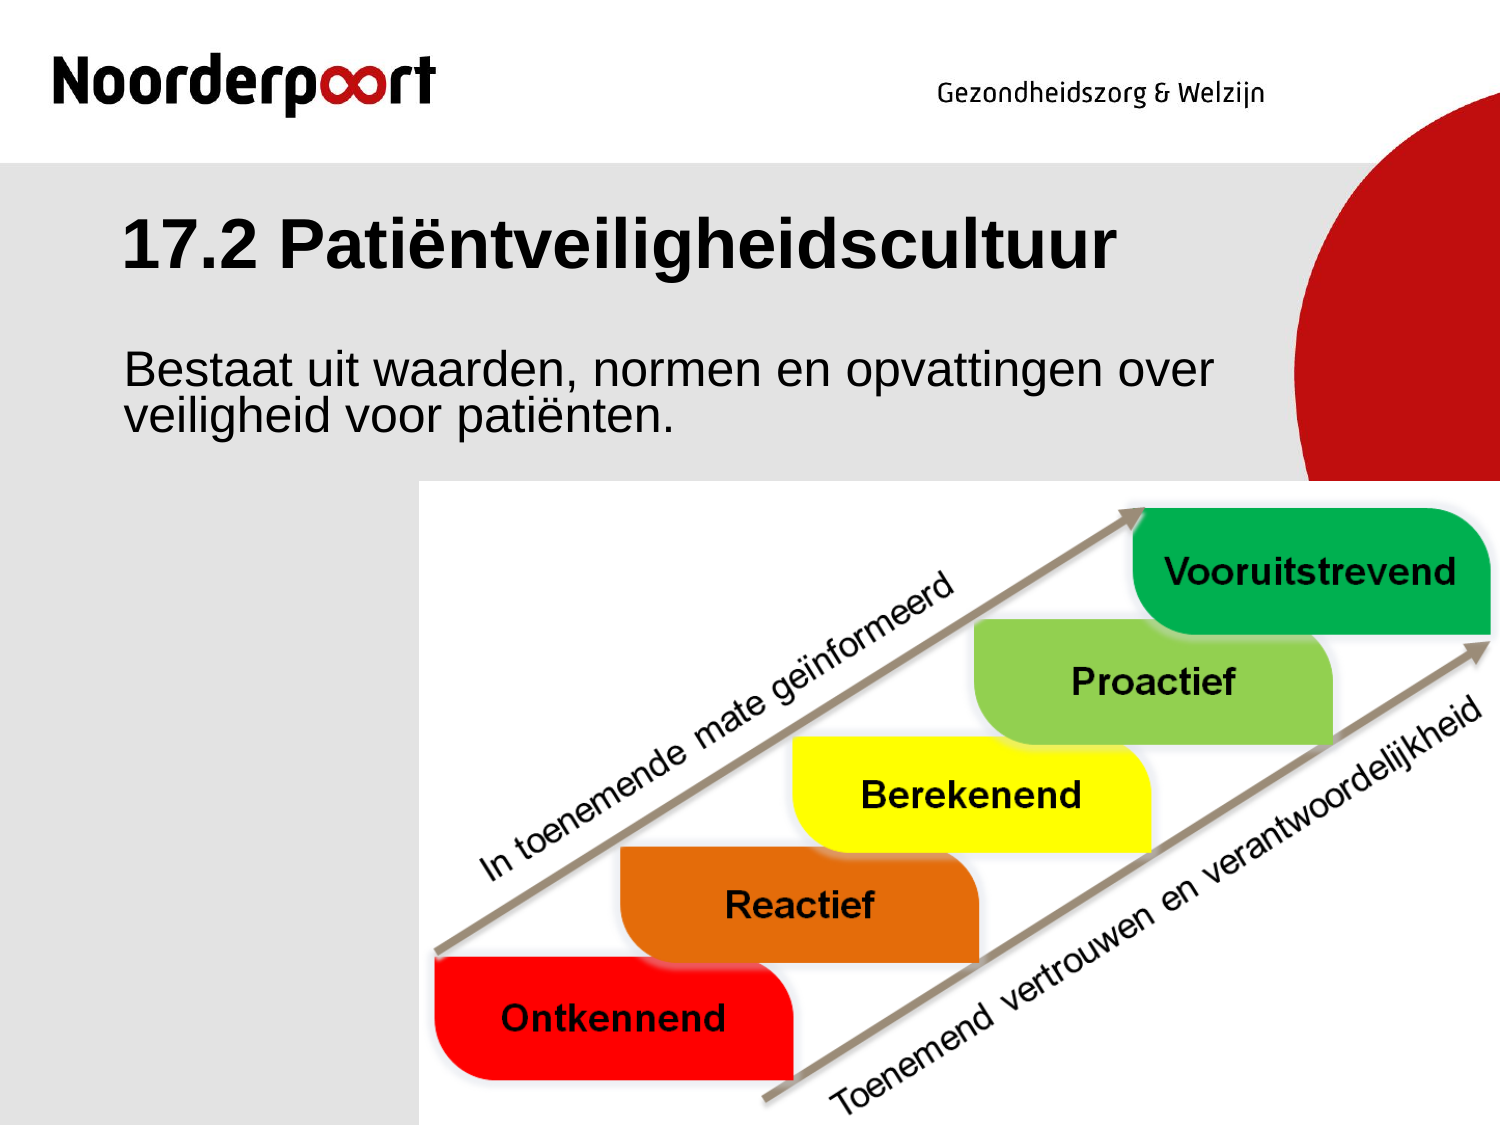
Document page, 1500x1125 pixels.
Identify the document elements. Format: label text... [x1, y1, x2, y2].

list Bestaat uit waarden, normen en opvattingen over veiligheid voor patiënten. [108, 343, 1292, 927]
title 17.2 Patiëntveiligheidscultuur [106, 187, 1290, 294]
picture [0, 0, 1500, 1125]
